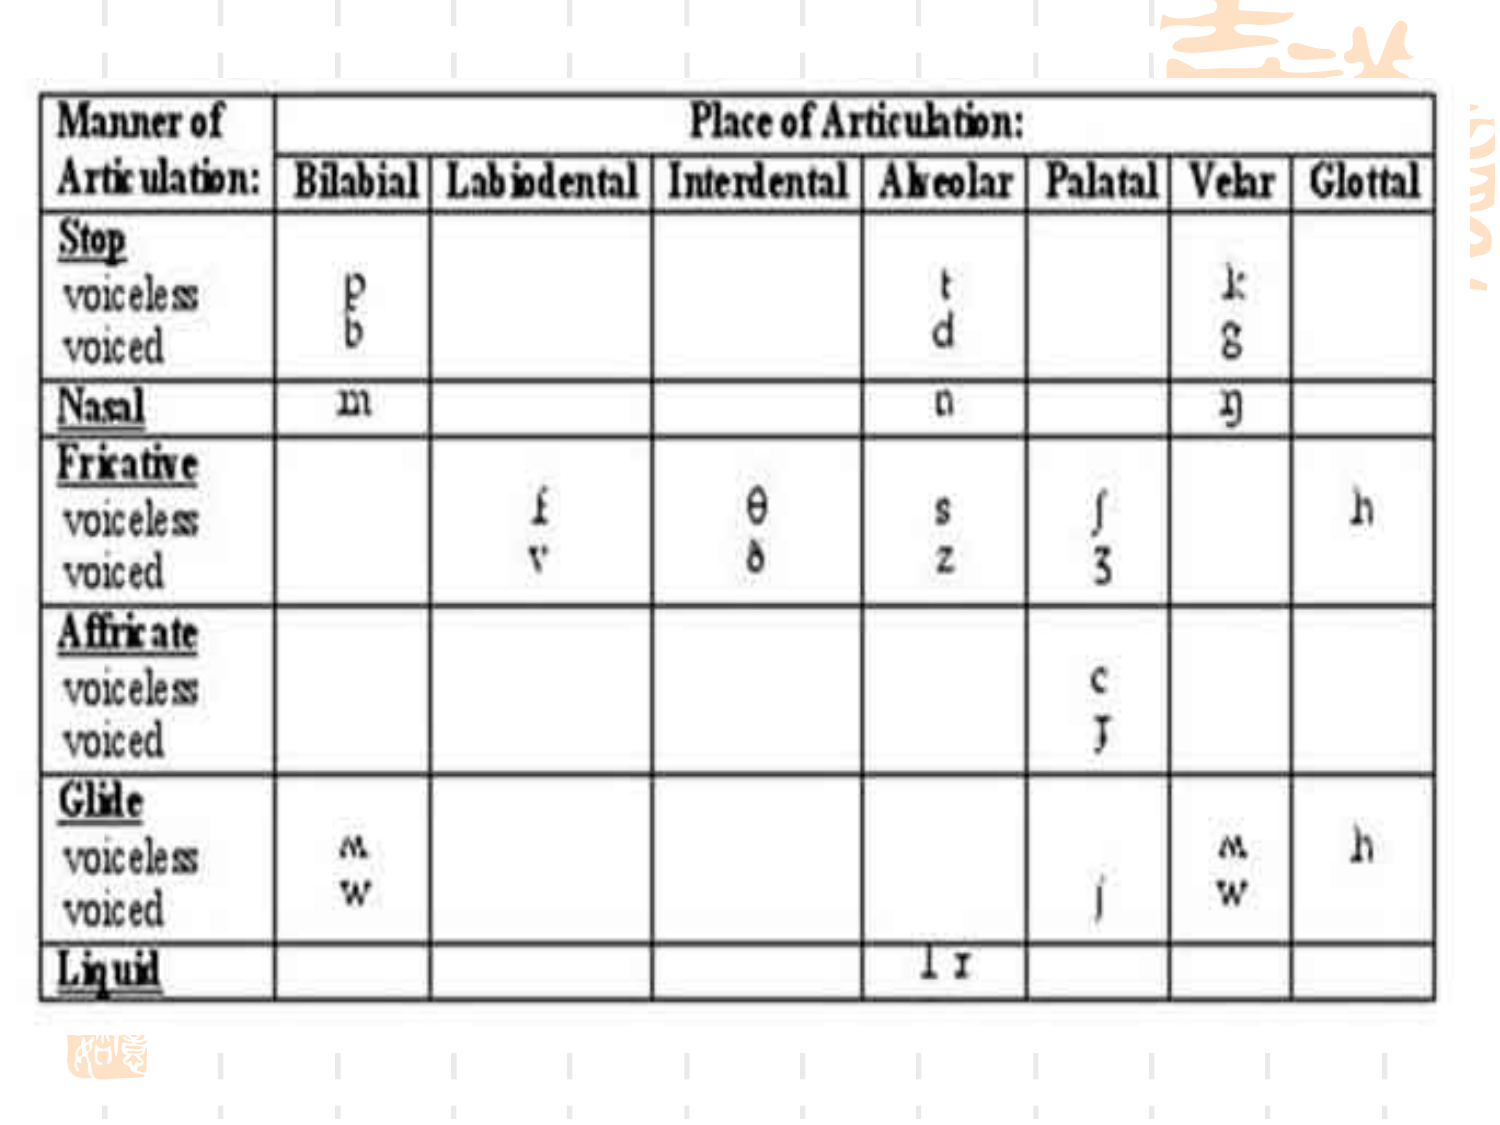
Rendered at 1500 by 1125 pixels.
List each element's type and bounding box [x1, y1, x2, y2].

list [0, 77, 1471, 1036]
